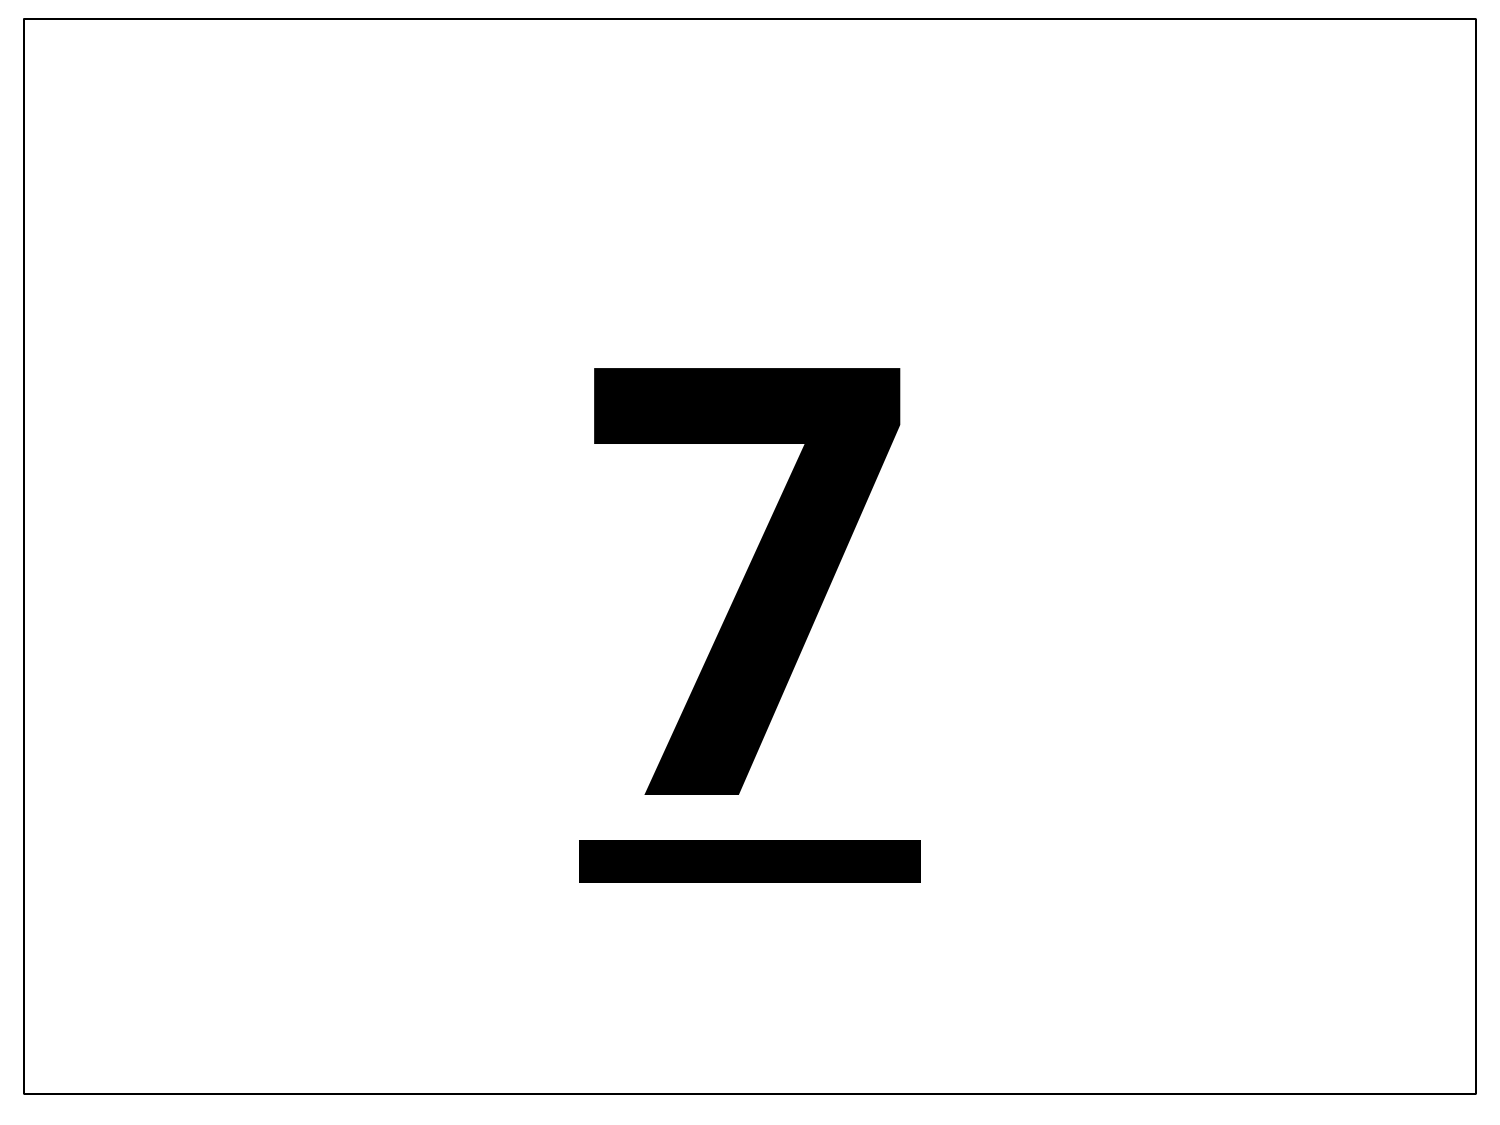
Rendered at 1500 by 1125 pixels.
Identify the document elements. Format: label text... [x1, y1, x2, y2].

text_box 7 [21, 17, 1479, 1096]
